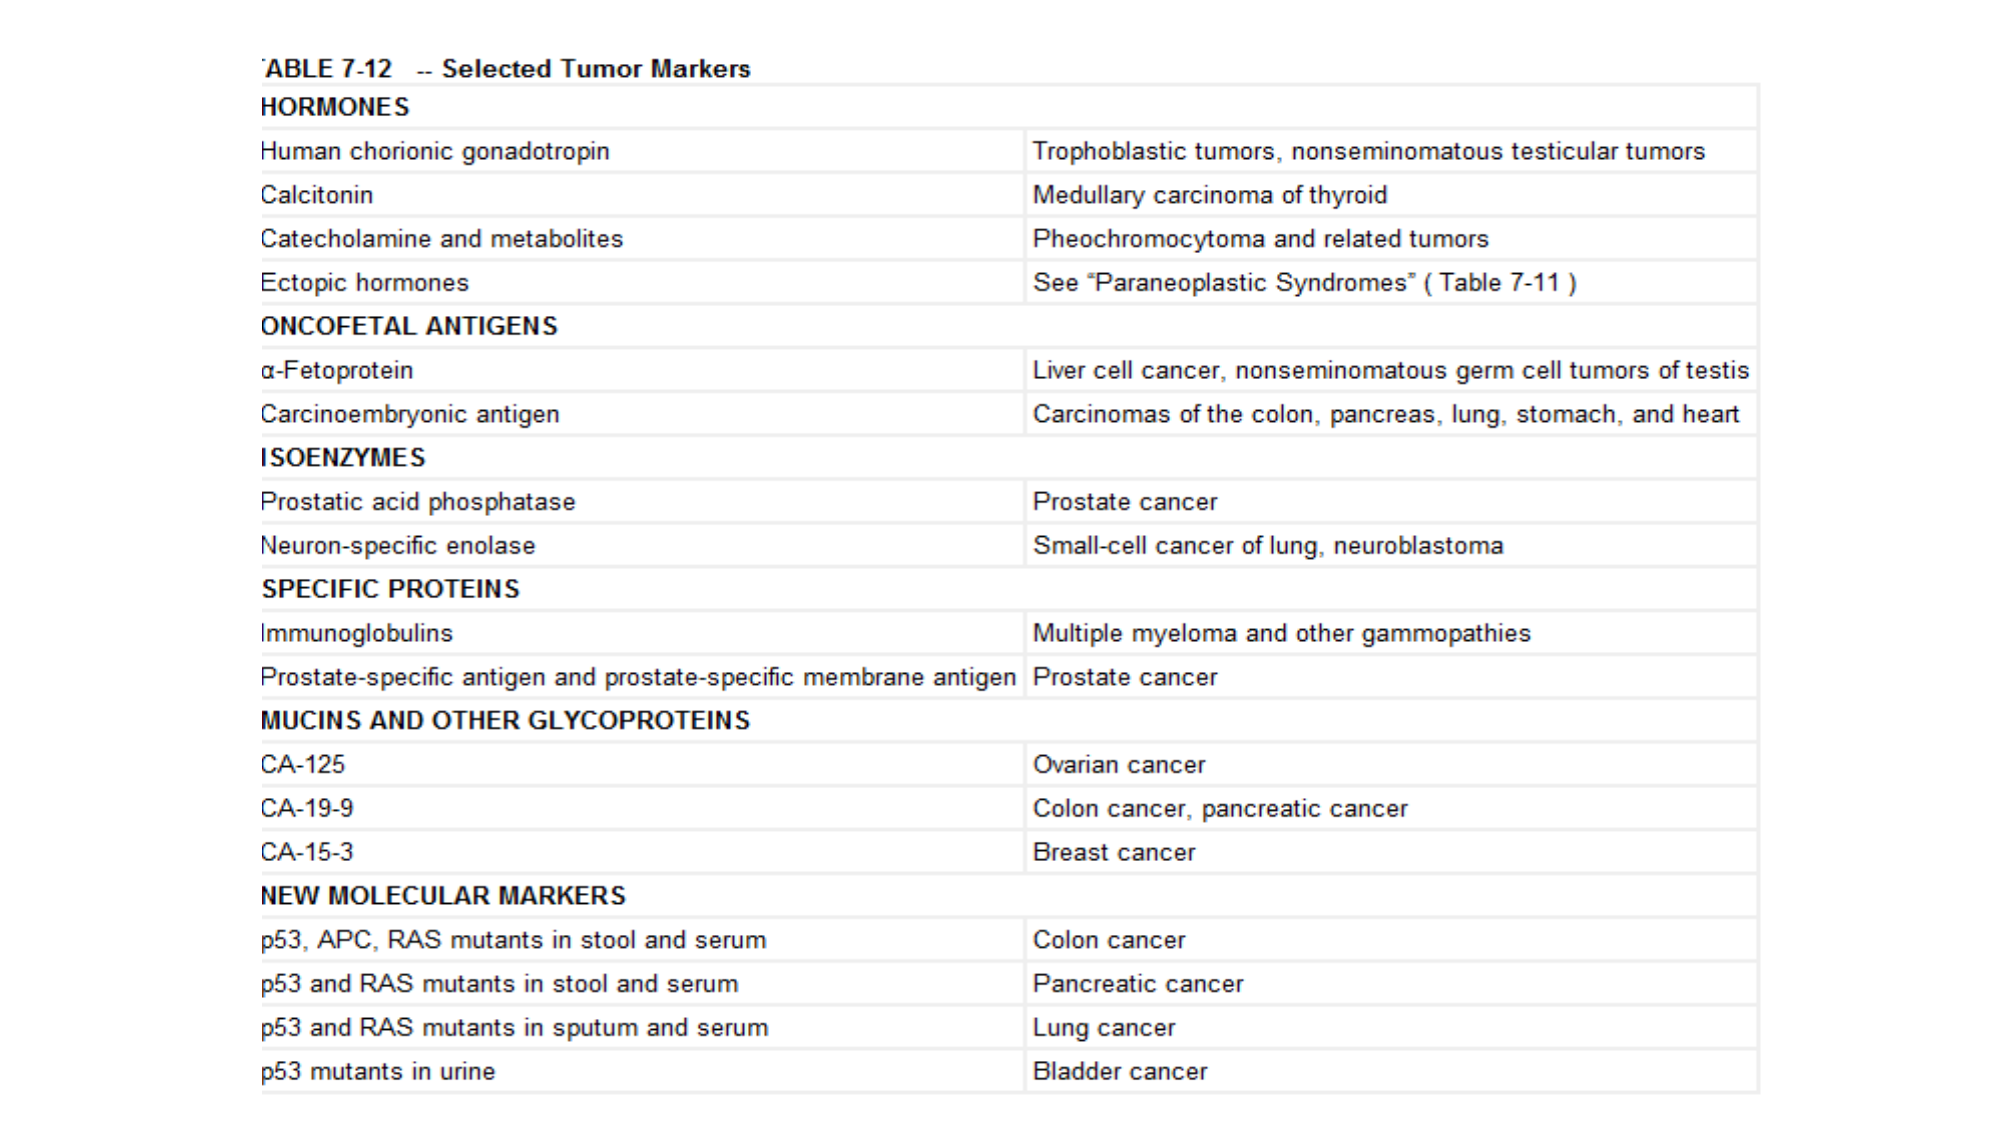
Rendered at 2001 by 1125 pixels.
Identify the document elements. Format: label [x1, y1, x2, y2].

list [262, 43, 1771, 1102]
